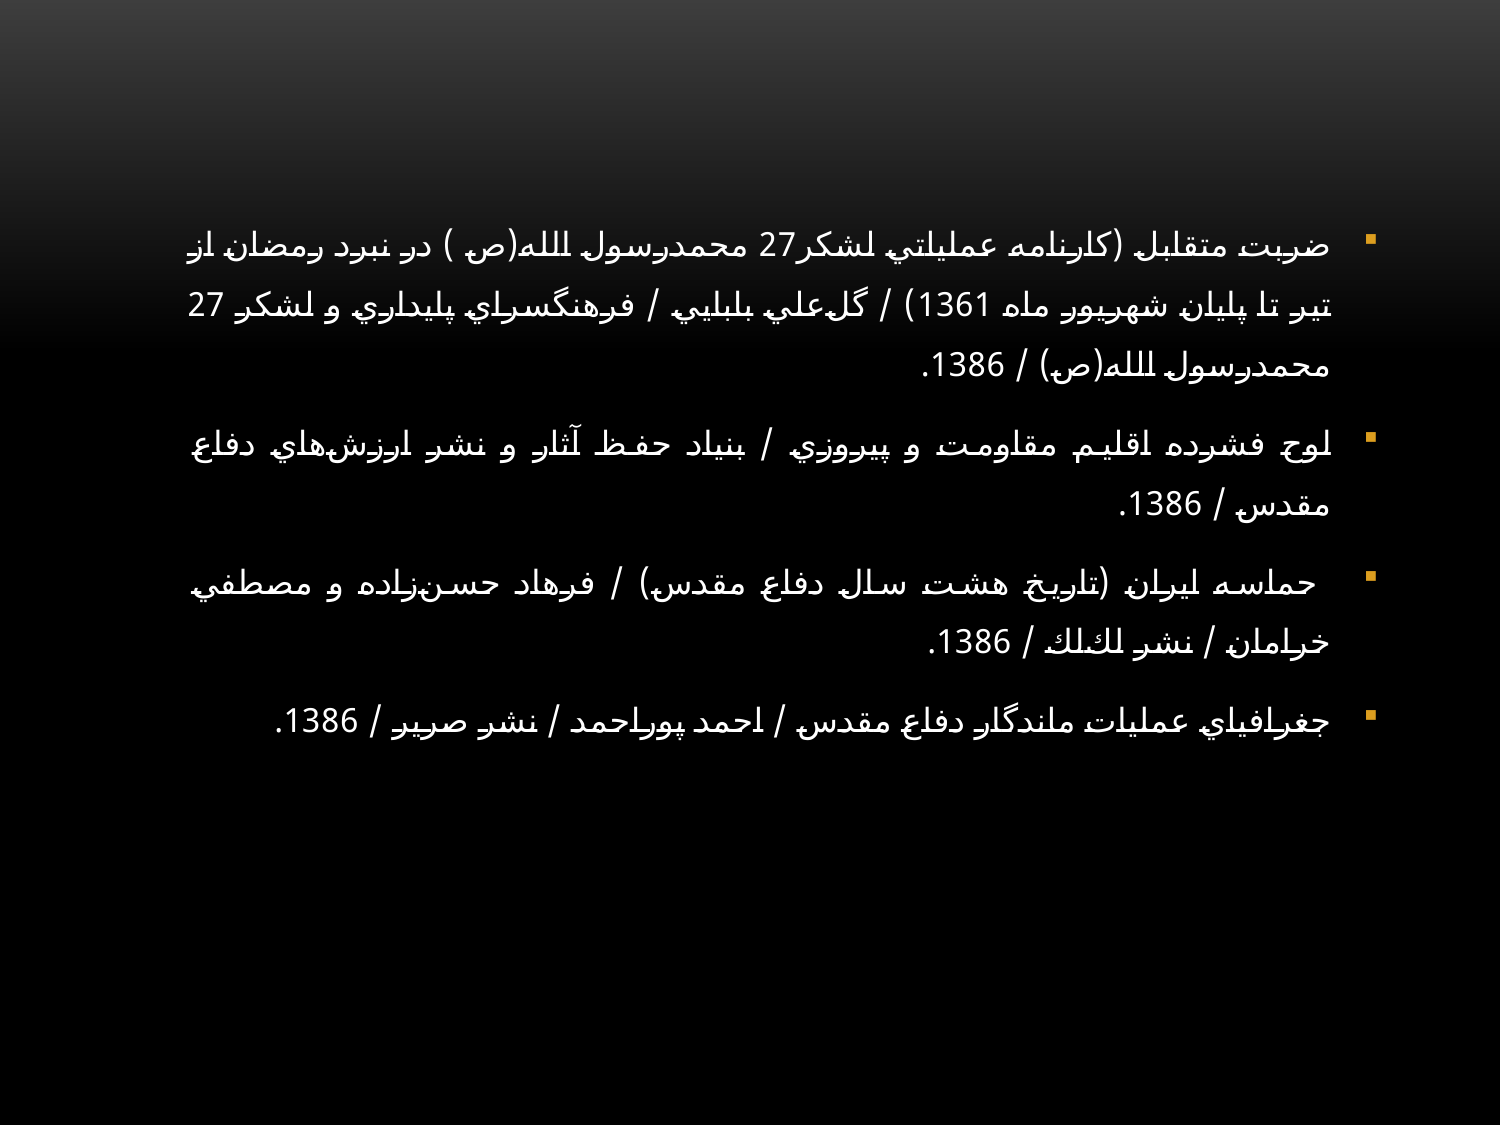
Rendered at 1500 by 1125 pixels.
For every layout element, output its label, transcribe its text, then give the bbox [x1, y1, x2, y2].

list ضربت متقابل (كارنامه عملياتي لشكر27 محمدرسول الله(ص ) در نبرد رمضان از تير تا پايان شهريور ماه 1361) / گل‌علي بابايي / فرهنگسراي پايداري و لشكر 27 محمدرسول الله(ص) / 1386. لوح فشرده اقليم مقاومت و پيروزي / بنياد حفظ آثار و نشر ارزش‌هاي دفاع مقدس / 1386. حماسه ايران (تاريخ هشت سال دفاع مقدس) / فرهاد حسن‌زاده و مصطفي خرامان / نشر لك‌لك / 1386. جغرافياي عمليات ماندگار دفاع مقدس / احمد پوراحمد / نشر صرير / 1386. [171, 196, 1394, 814]
